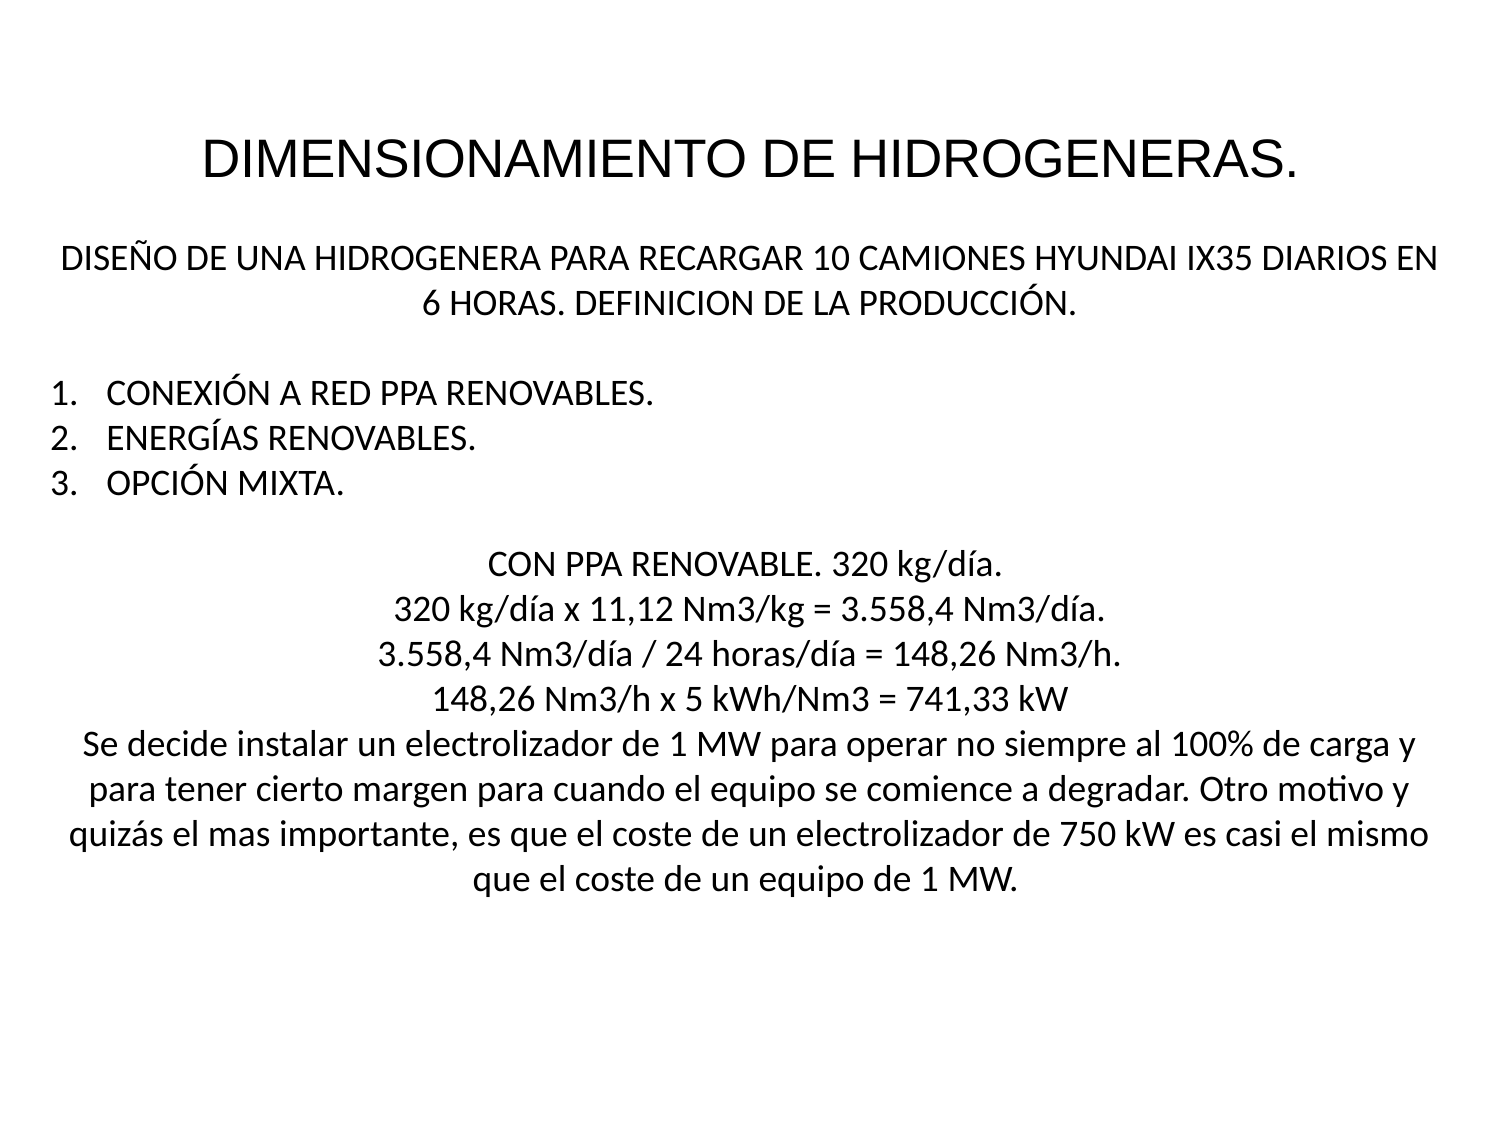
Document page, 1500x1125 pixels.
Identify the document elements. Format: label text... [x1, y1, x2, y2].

text_box DISEÑO DE UNA HIDROGENERA PARA RECARGAR 10 CAMIONES HYUNDAI IX35 DIARIOS EN 6 HORAS. DEFINICION DE LA PRODUCCIÓN. CONEXIÓN A RED PPA RENOVABLES. ENERGÍAS RENOVABLES. OPCIÓN MIXTA. [35, 225, 1465, 511]
text_box CON PPA RENOVABLE. 320 kg/día. 320 kg/día x 11,12 Nm3/kg = 3.558,4 Nm3/día. 3.558,4 Nm3/día / 24 horas/día = 148,26 Nm3/h. 148,26 Nm3/h x 5 kWh/Nm3 = 741,33 kW Se decide instalar un electrolizador de 1 MW para operar no siempre al 100% de carga y para tener cierto margen para cuando el equipo se comience a degradar. Otro motivo y quizás el mas importante, es que el coste de un electrolizador de 750 kW es casi el mismo que el coste de un equipo de 1 MW. [35, 532, 1465, 907]
text_box DIMENSIONAMIENTO DE HIDROGENERAS. [0, 130, 1500, 190]
